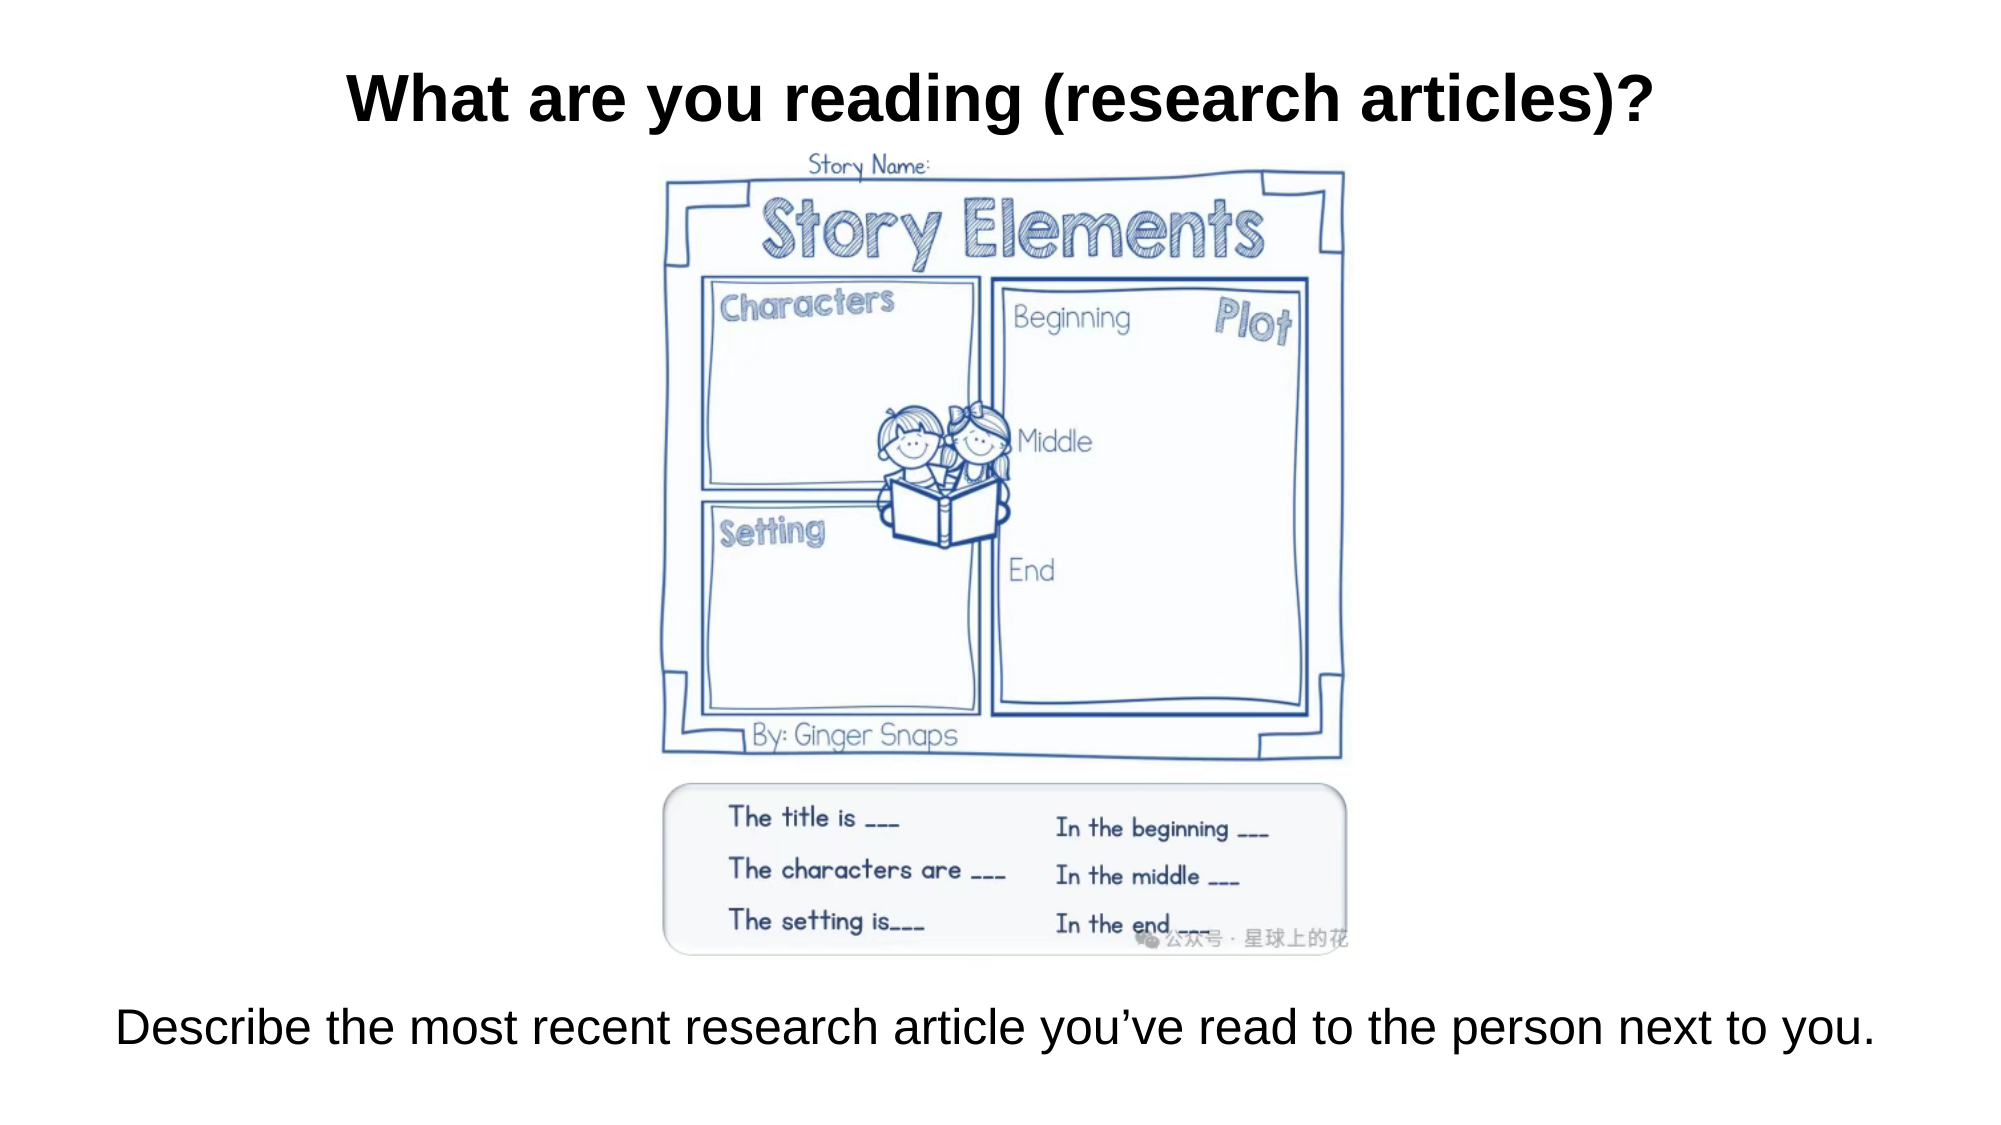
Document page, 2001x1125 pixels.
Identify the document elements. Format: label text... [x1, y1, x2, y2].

text_box What are you reading (research articles)? [322, 47, 1682, 143]
picture [628, 143, 1373, 968]
text_box Describe the most recent research article you’ve read to the person next to you. [89, 987, 1904, 1062]
